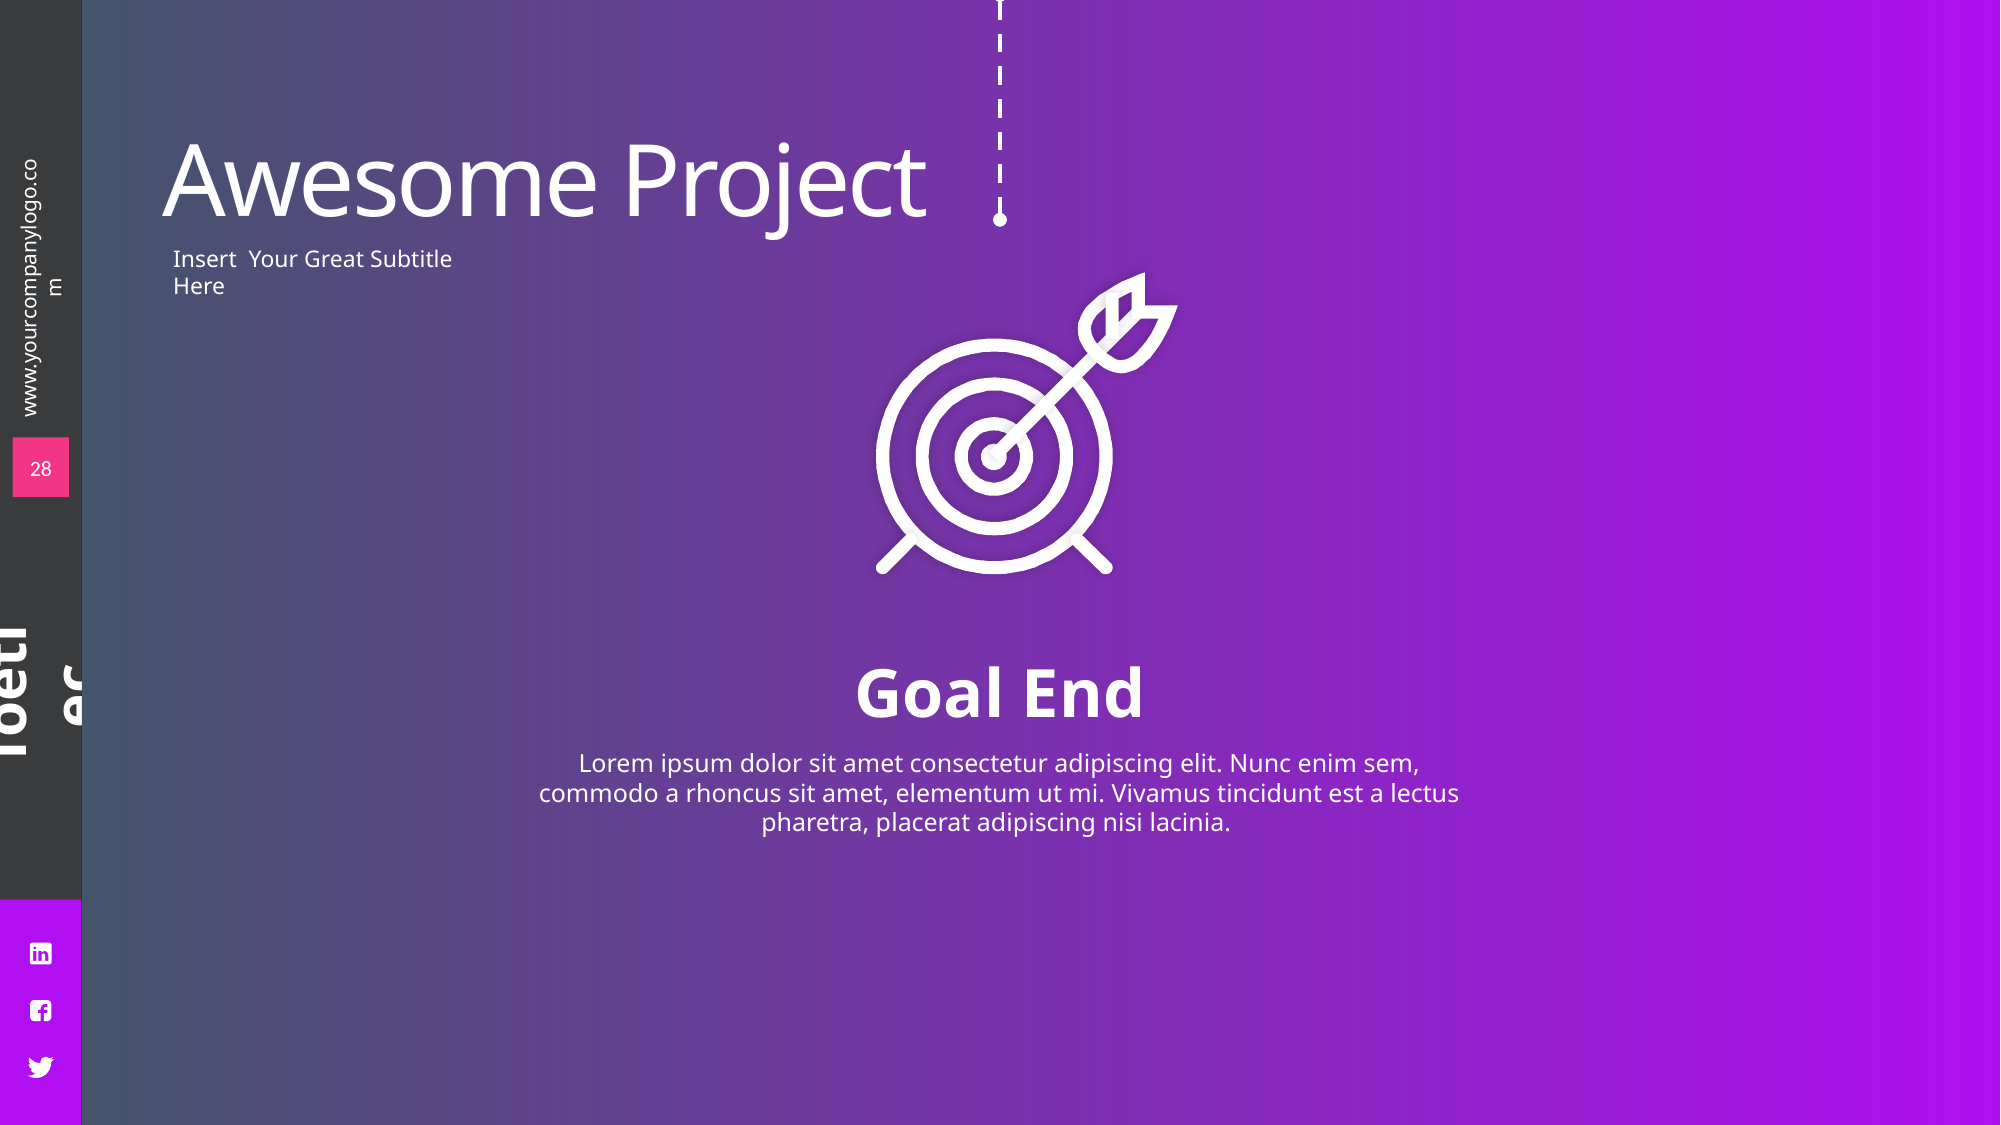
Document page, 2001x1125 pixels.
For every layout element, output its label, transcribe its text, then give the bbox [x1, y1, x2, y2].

slide_number 28 [12, 437, 69, 498]
picture [81, 0, 2000, 1125]
